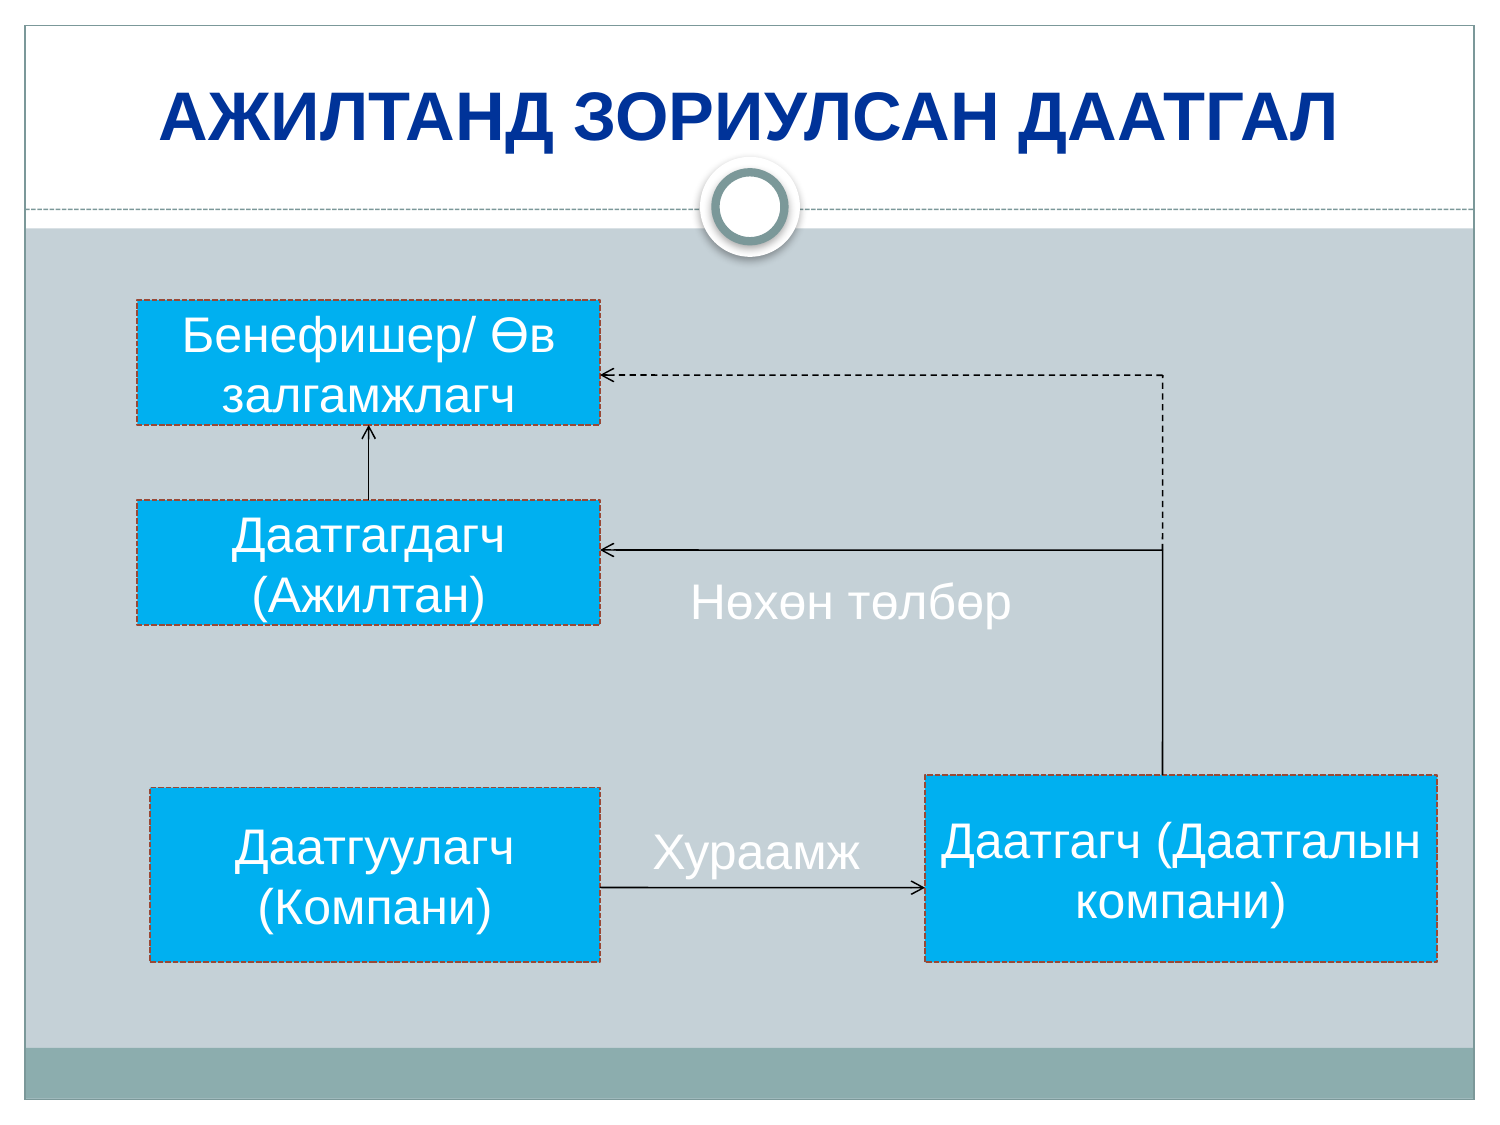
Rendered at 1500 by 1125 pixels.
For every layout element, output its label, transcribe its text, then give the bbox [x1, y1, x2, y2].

text_box Даатгагдагч (Ажилтан) [136, 499, 601, 626]
title АЖИЛТАНД ЗОРИУЛСАН ДААТГАЛ [49, 37, 1450, 162]
text_box Бенефишер/ Өв залгамжлагч [136, 299, 601, 426]
text_box Хураамж [637, 812, 913, 885]
text_box Даатгуулагч (Компани) [149, 787, 601, 963]
text_box Даатгагч (Даатгалын компани) [924, 774, 1438, 963]
text_box Нөхөн төлбөр [674, 562, 1038, 638]
